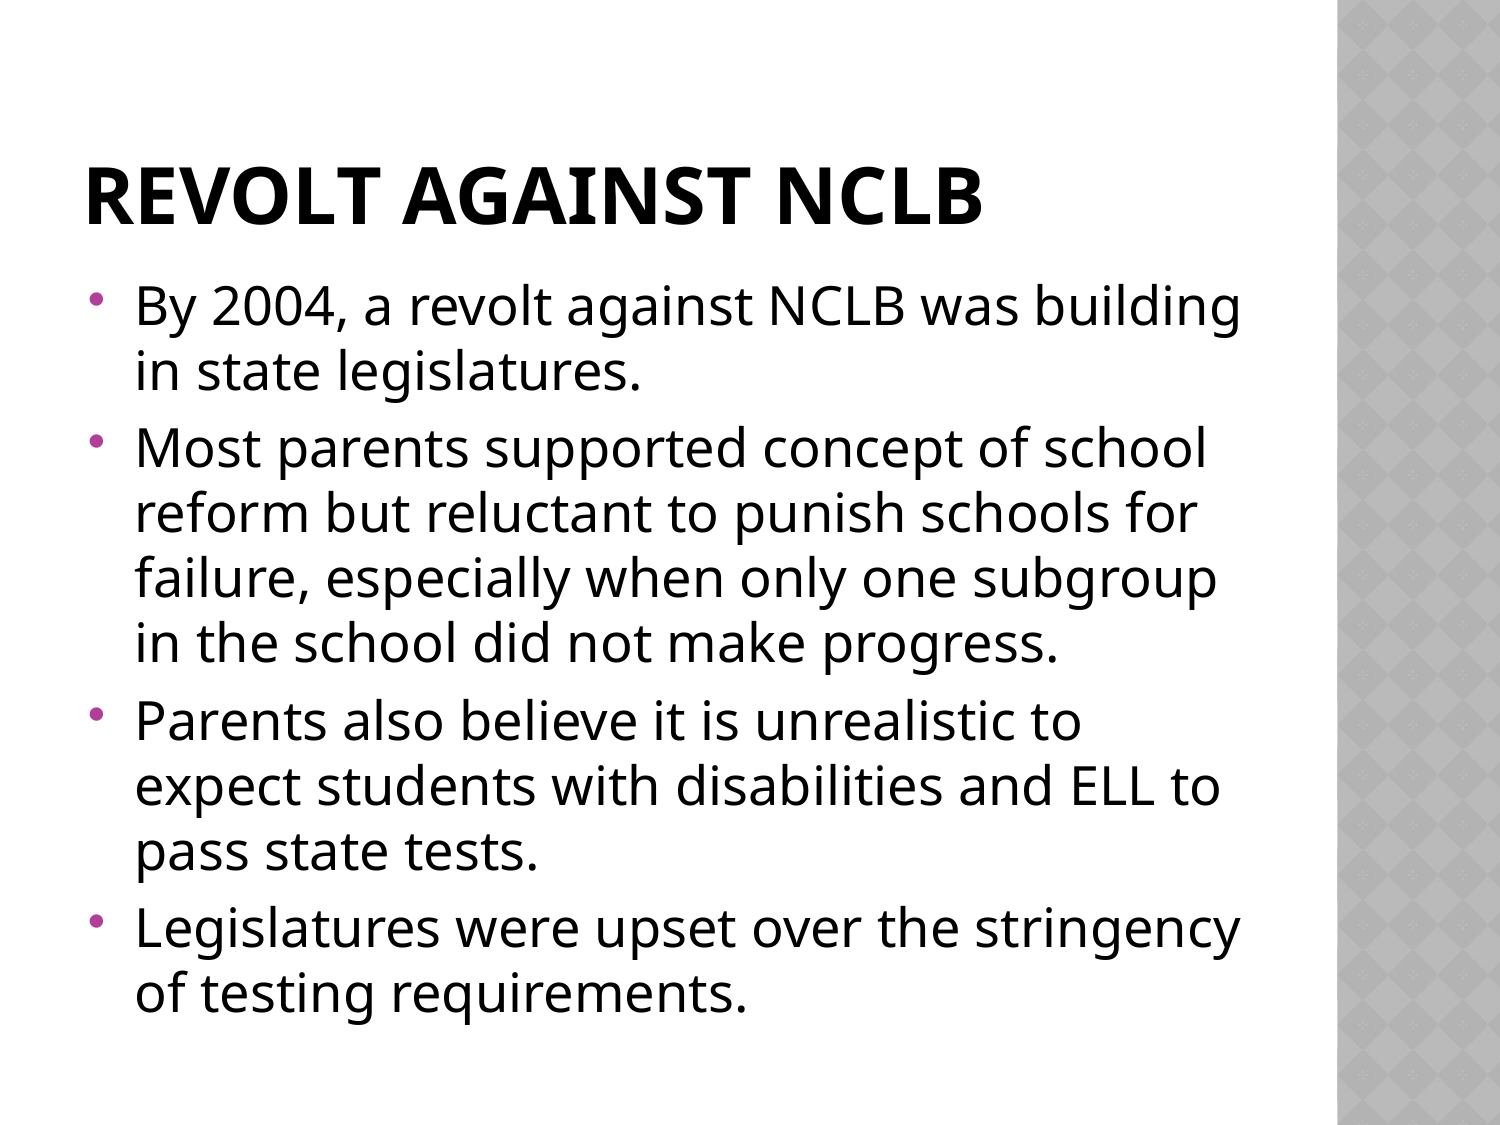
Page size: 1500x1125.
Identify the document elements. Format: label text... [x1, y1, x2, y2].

list By 2004, a revolt against NCLB was building in state legislatures. Most parents supported concept of school reform but reluctant to punish schools for failure, especially when only one subgroup in the school did not make progress. Parents also believe it is unrealistic to expect students with disabilities and ELL to pass state tests. Legislatures were upset over the stringency of testing requirements. [75, 264, 1263, 1059]
title Revolt against NClb [75, 52, 1263, 240]
